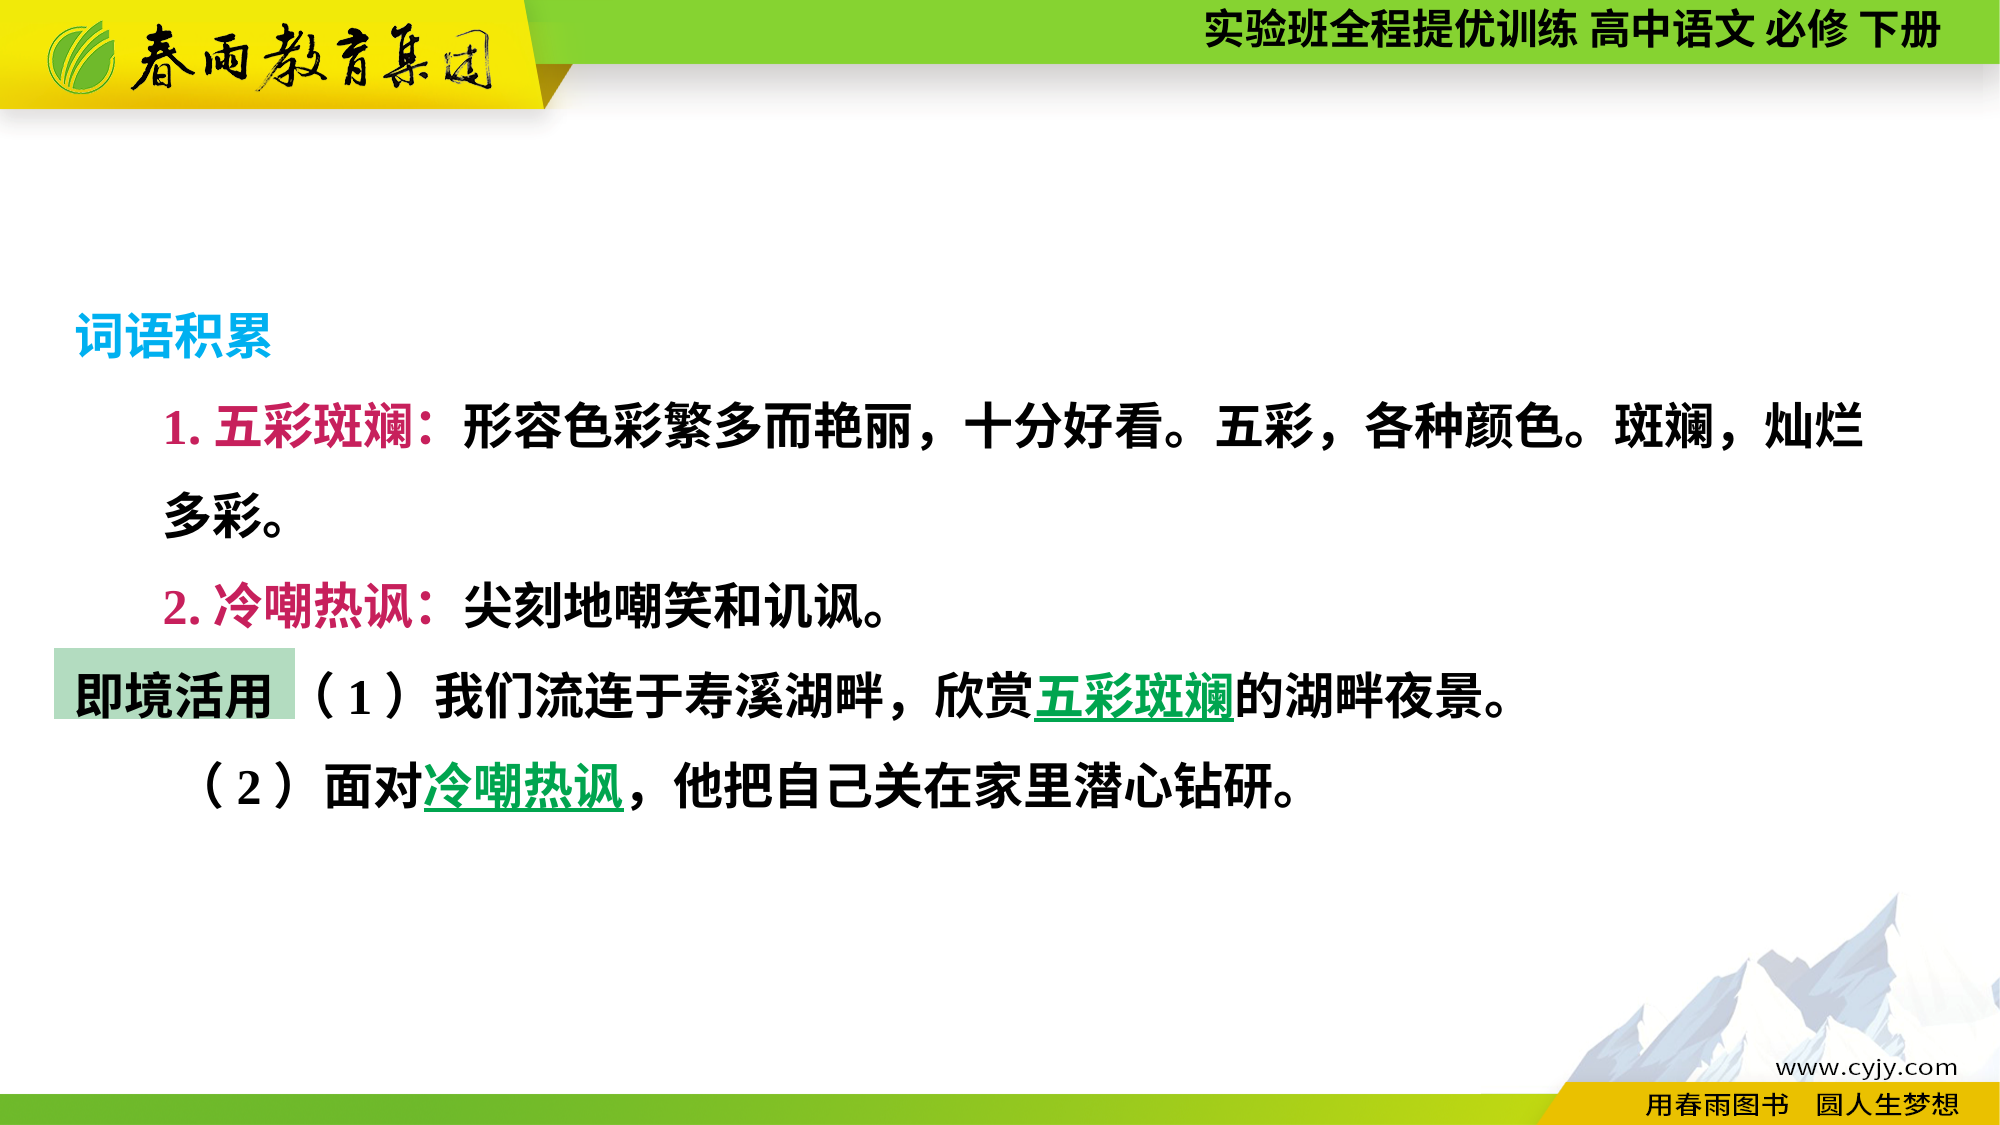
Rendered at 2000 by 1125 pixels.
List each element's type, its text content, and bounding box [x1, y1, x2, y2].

picture [0, 0, 2000, 1125]
list 词语积累 1.五彩斑斓：形容色彩繁多而艳丽，十分好看。五彩，各种颜色。斑斓，灿烂 多彩。 2.冷嘲热讽：尖刻地嘲笑和讥讽。 即境活用 （1）我们流连于寿溪湖畔，欣赏五彩斑斓的湖畔夜景。 （2）面对冷嘲热讽，他把自己关在家里潜心钻研。 [59, 267, 1944, 817]
